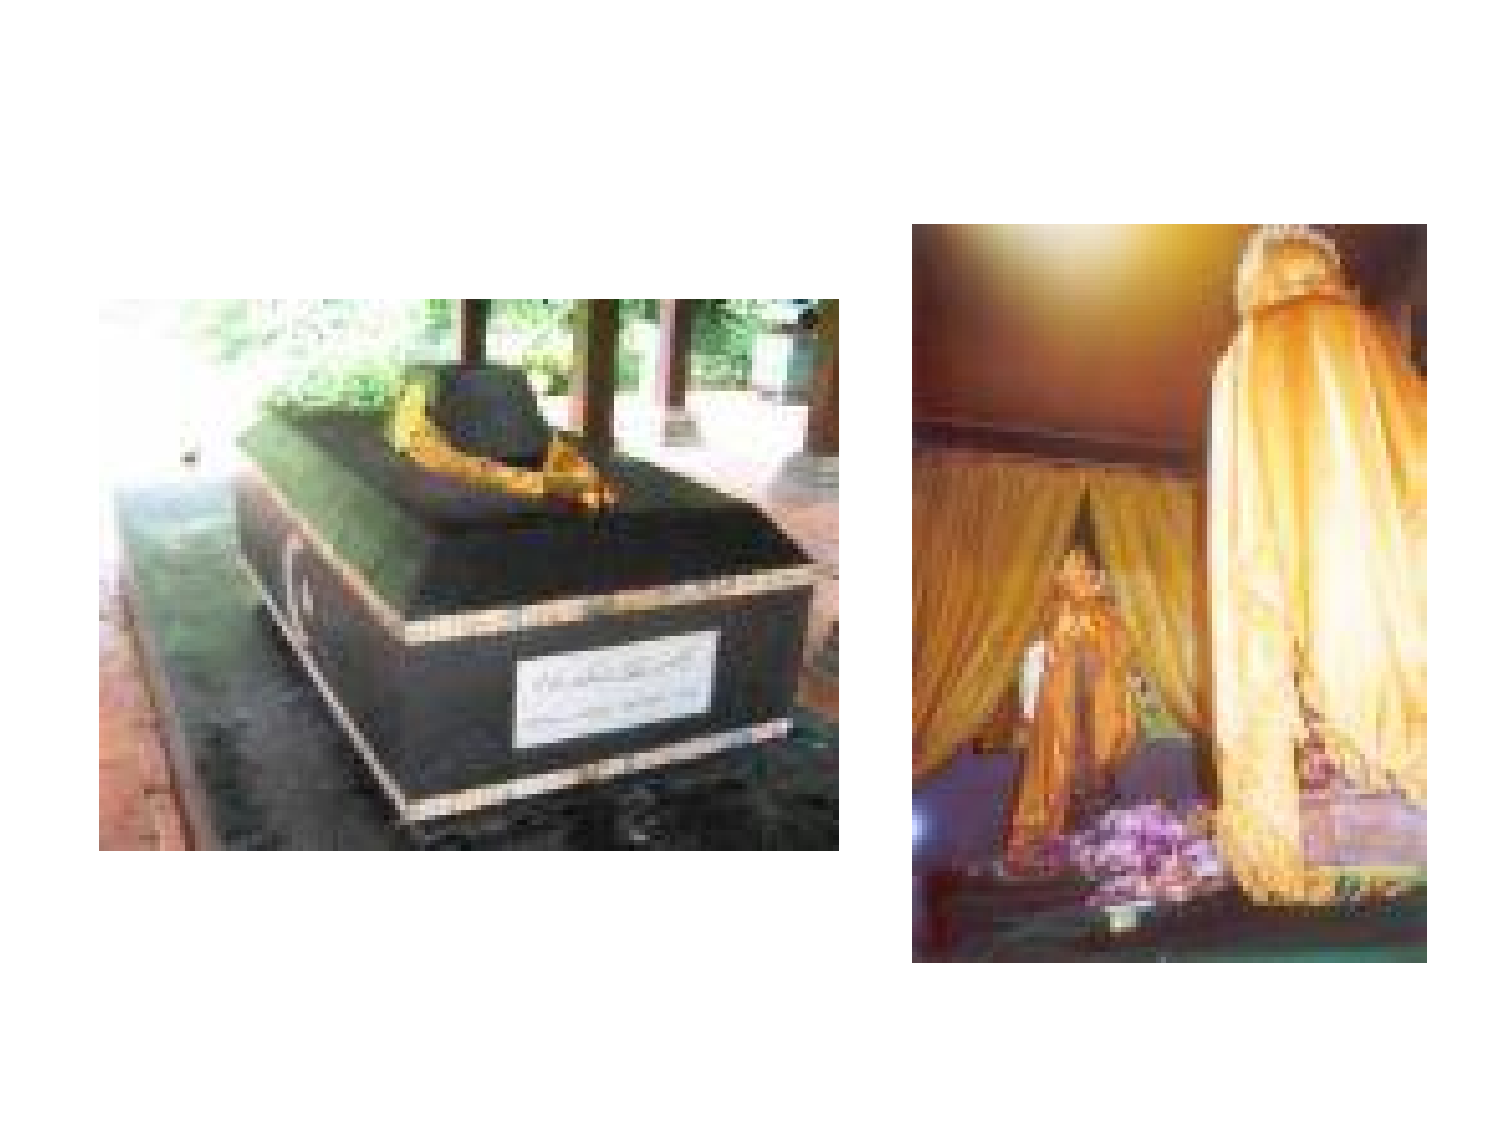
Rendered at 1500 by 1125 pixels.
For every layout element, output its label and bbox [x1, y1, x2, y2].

picture [99, 299, 840, 851]
picture [912, 224, 1427, 963]
